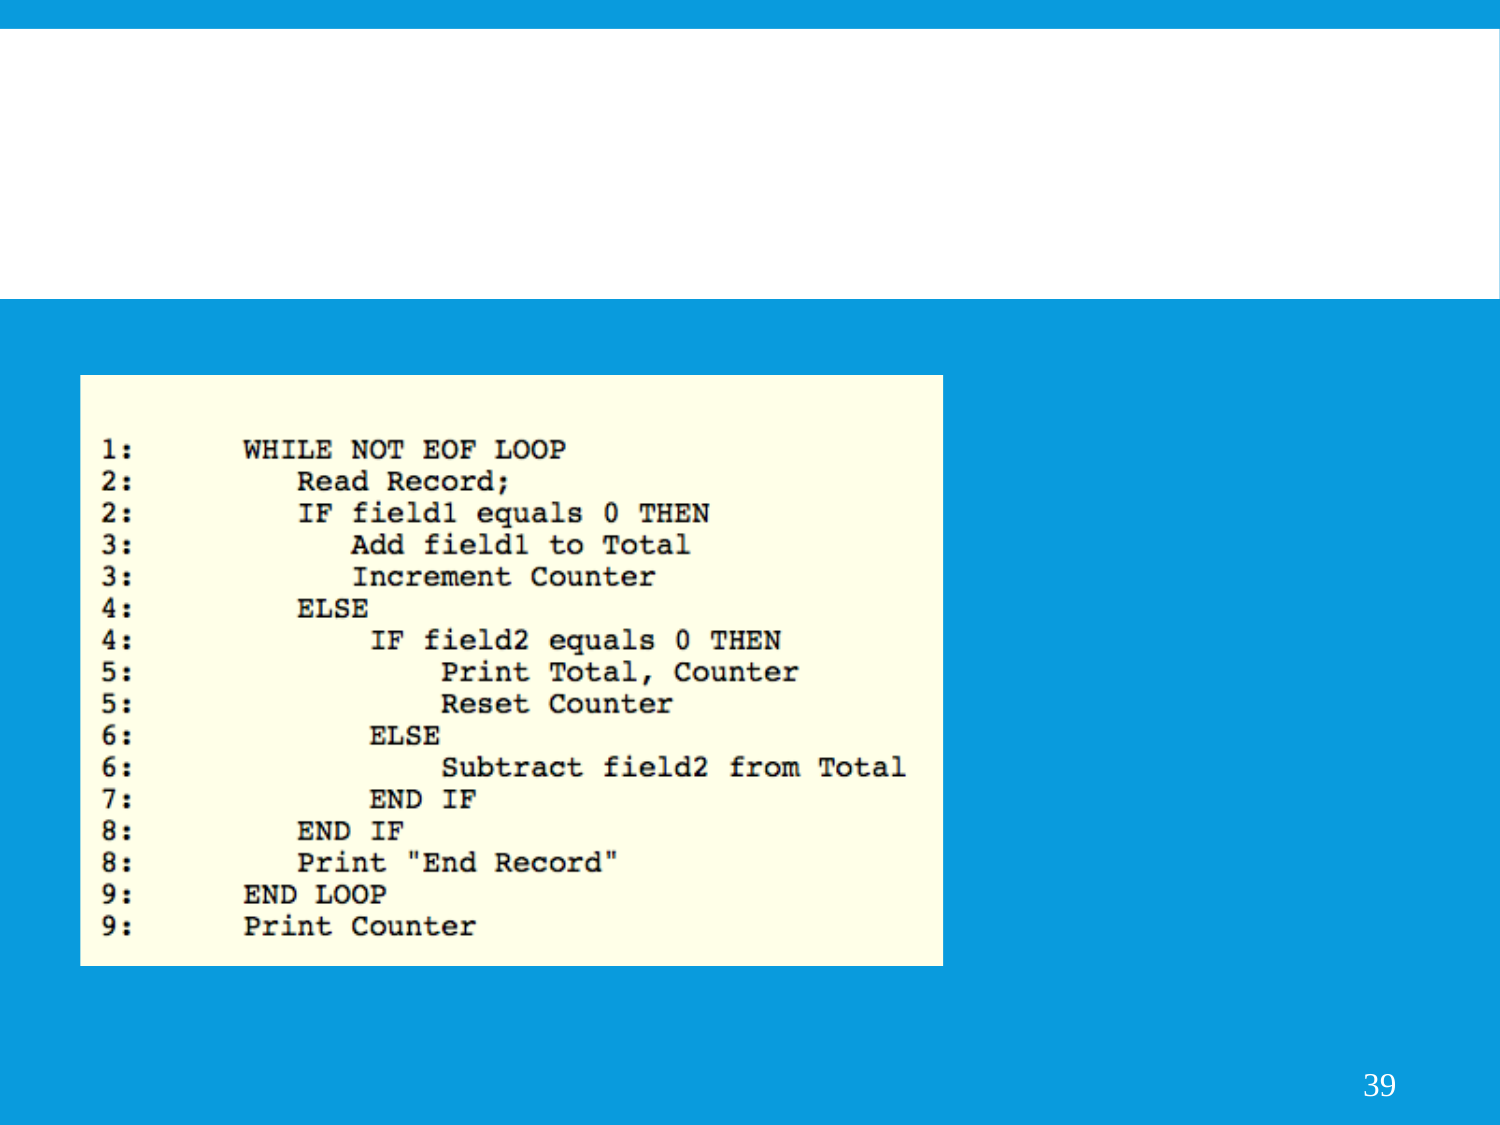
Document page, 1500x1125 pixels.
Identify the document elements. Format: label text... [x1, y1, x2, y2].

slide_number 39 [1355, 1053, 1473, 1114]
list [80, 374, 944, 967]
